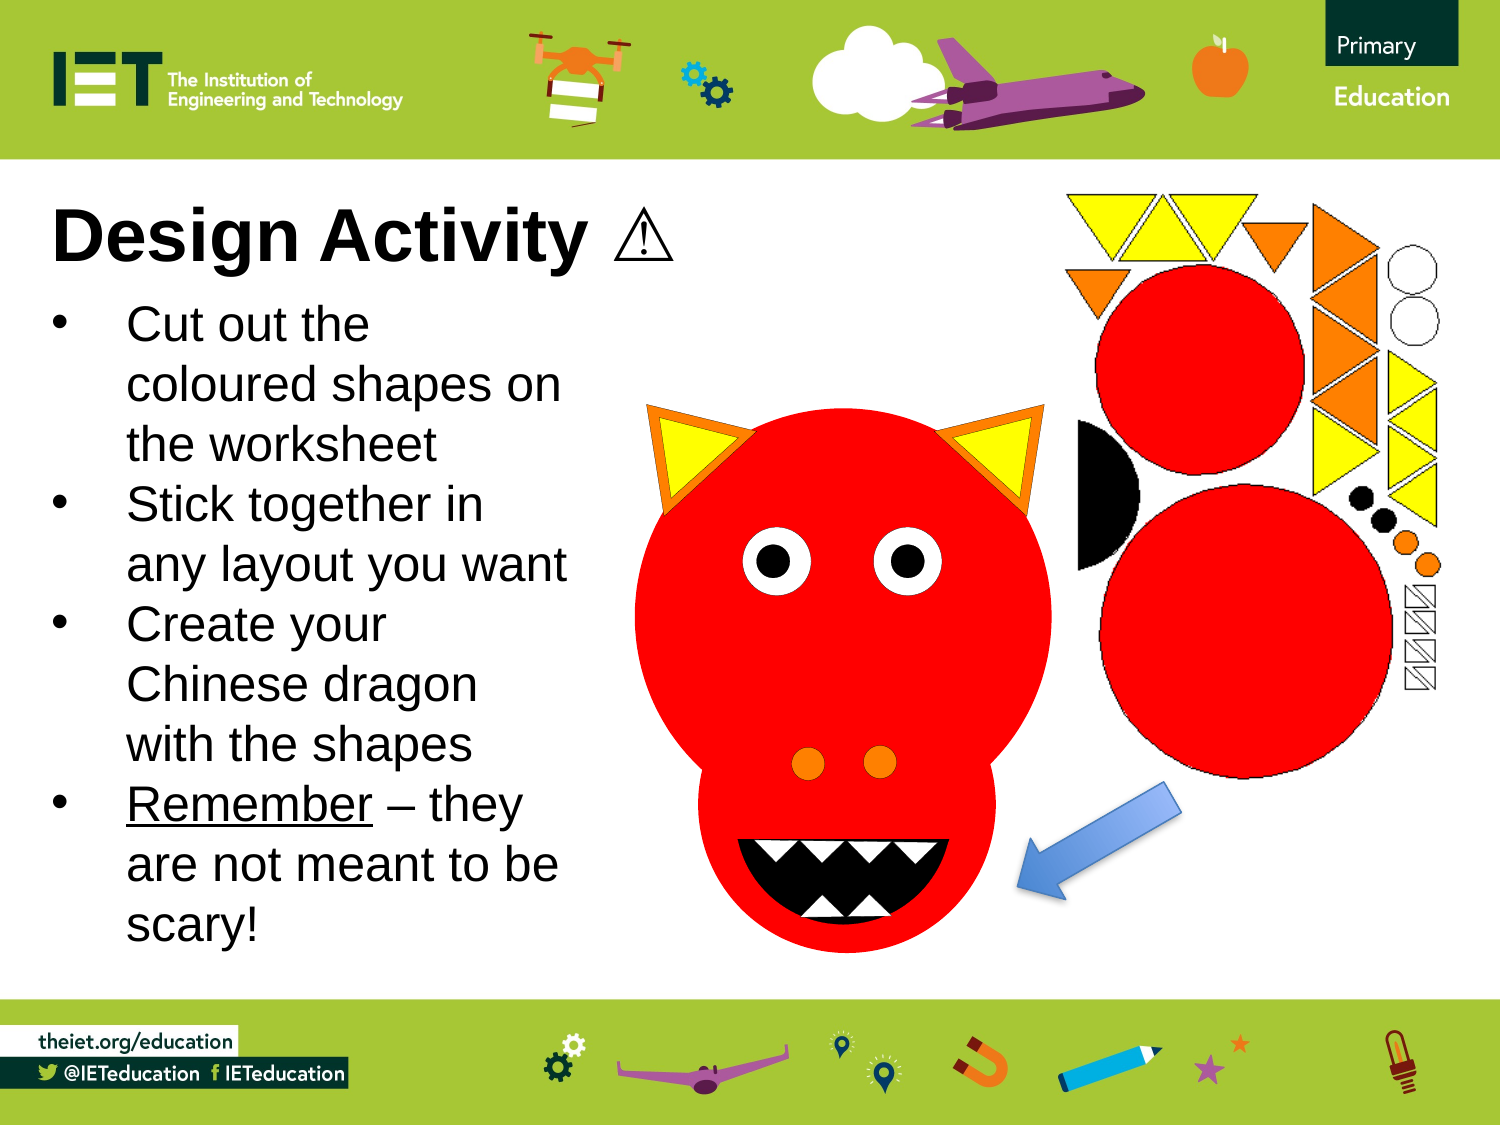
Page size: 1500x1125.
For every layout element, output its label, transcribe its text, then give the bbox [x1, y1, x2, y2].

text_box Design Activity ⚠ [36, 178, 942, 284]
text_box [0, 171, 1484, 306]
text_box Cut out the coloured shapes on the worksheet Stick together in any layout you want Create your Chinese dragon with the shapes Remember – they are not meant to be scary! [36, 283, 589, 959]
picture [0, 0, 1500, 1125]
text_box [1058, 813, 1182, 901]
